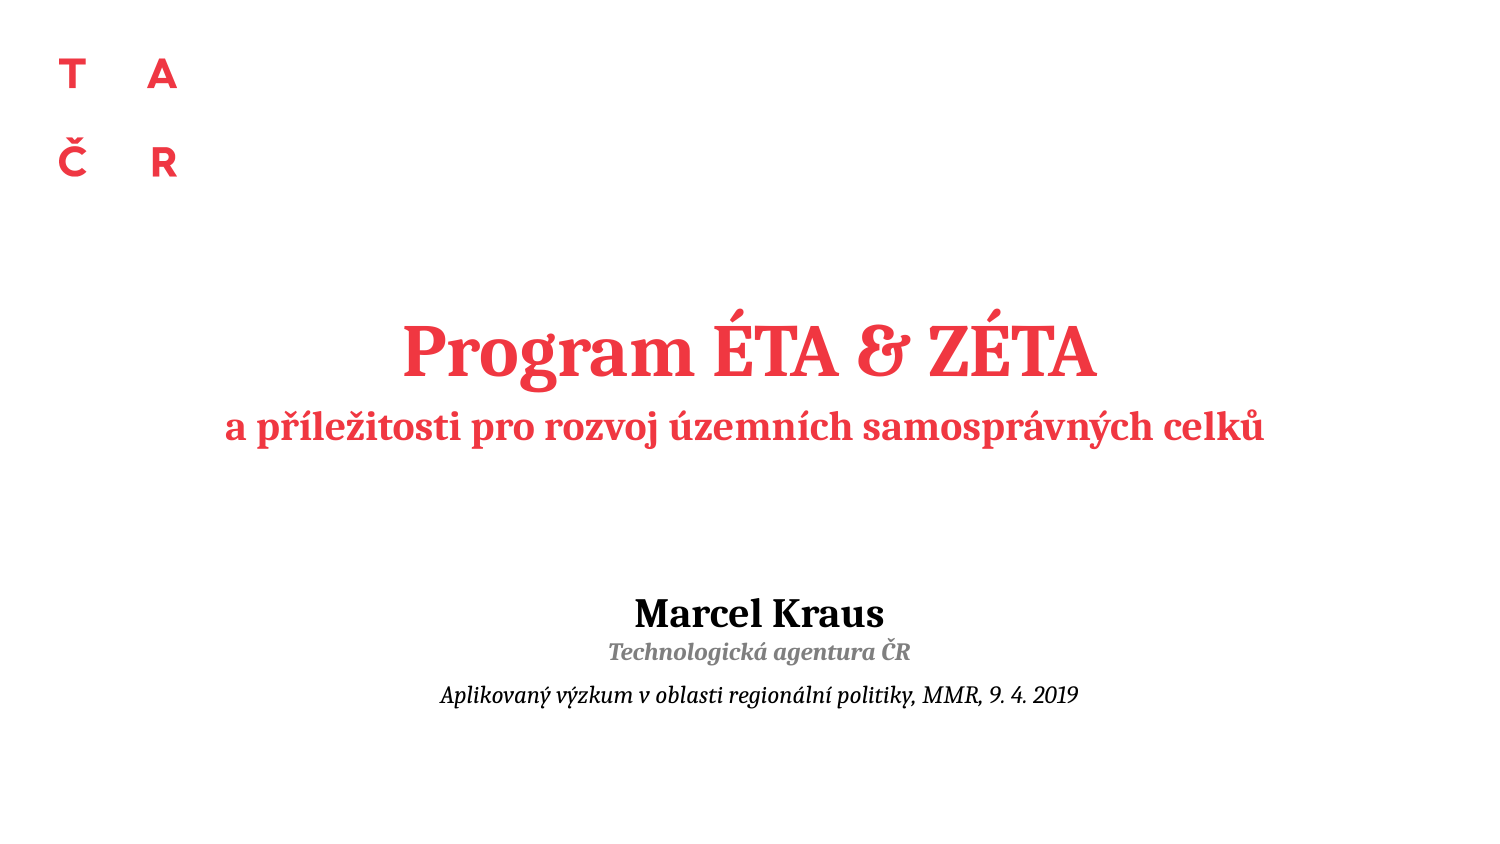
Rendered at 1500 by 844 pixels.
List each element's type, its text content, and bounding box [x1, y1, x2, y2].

picture [0, 555, 1500, 844]
title Program ÉTA & ZÉTA a příležitosti pro rozvoj územních samosprávných celků [0, 281, 1500, 555]
text_box Marcel Kraus Technologická agentura ČR Aplikovaný výzkum v oblasti regionální politiky, MMR, 9. 4. 2019 [19, 540, 1500, 755]
picture [0, 0, 1500, 281]
